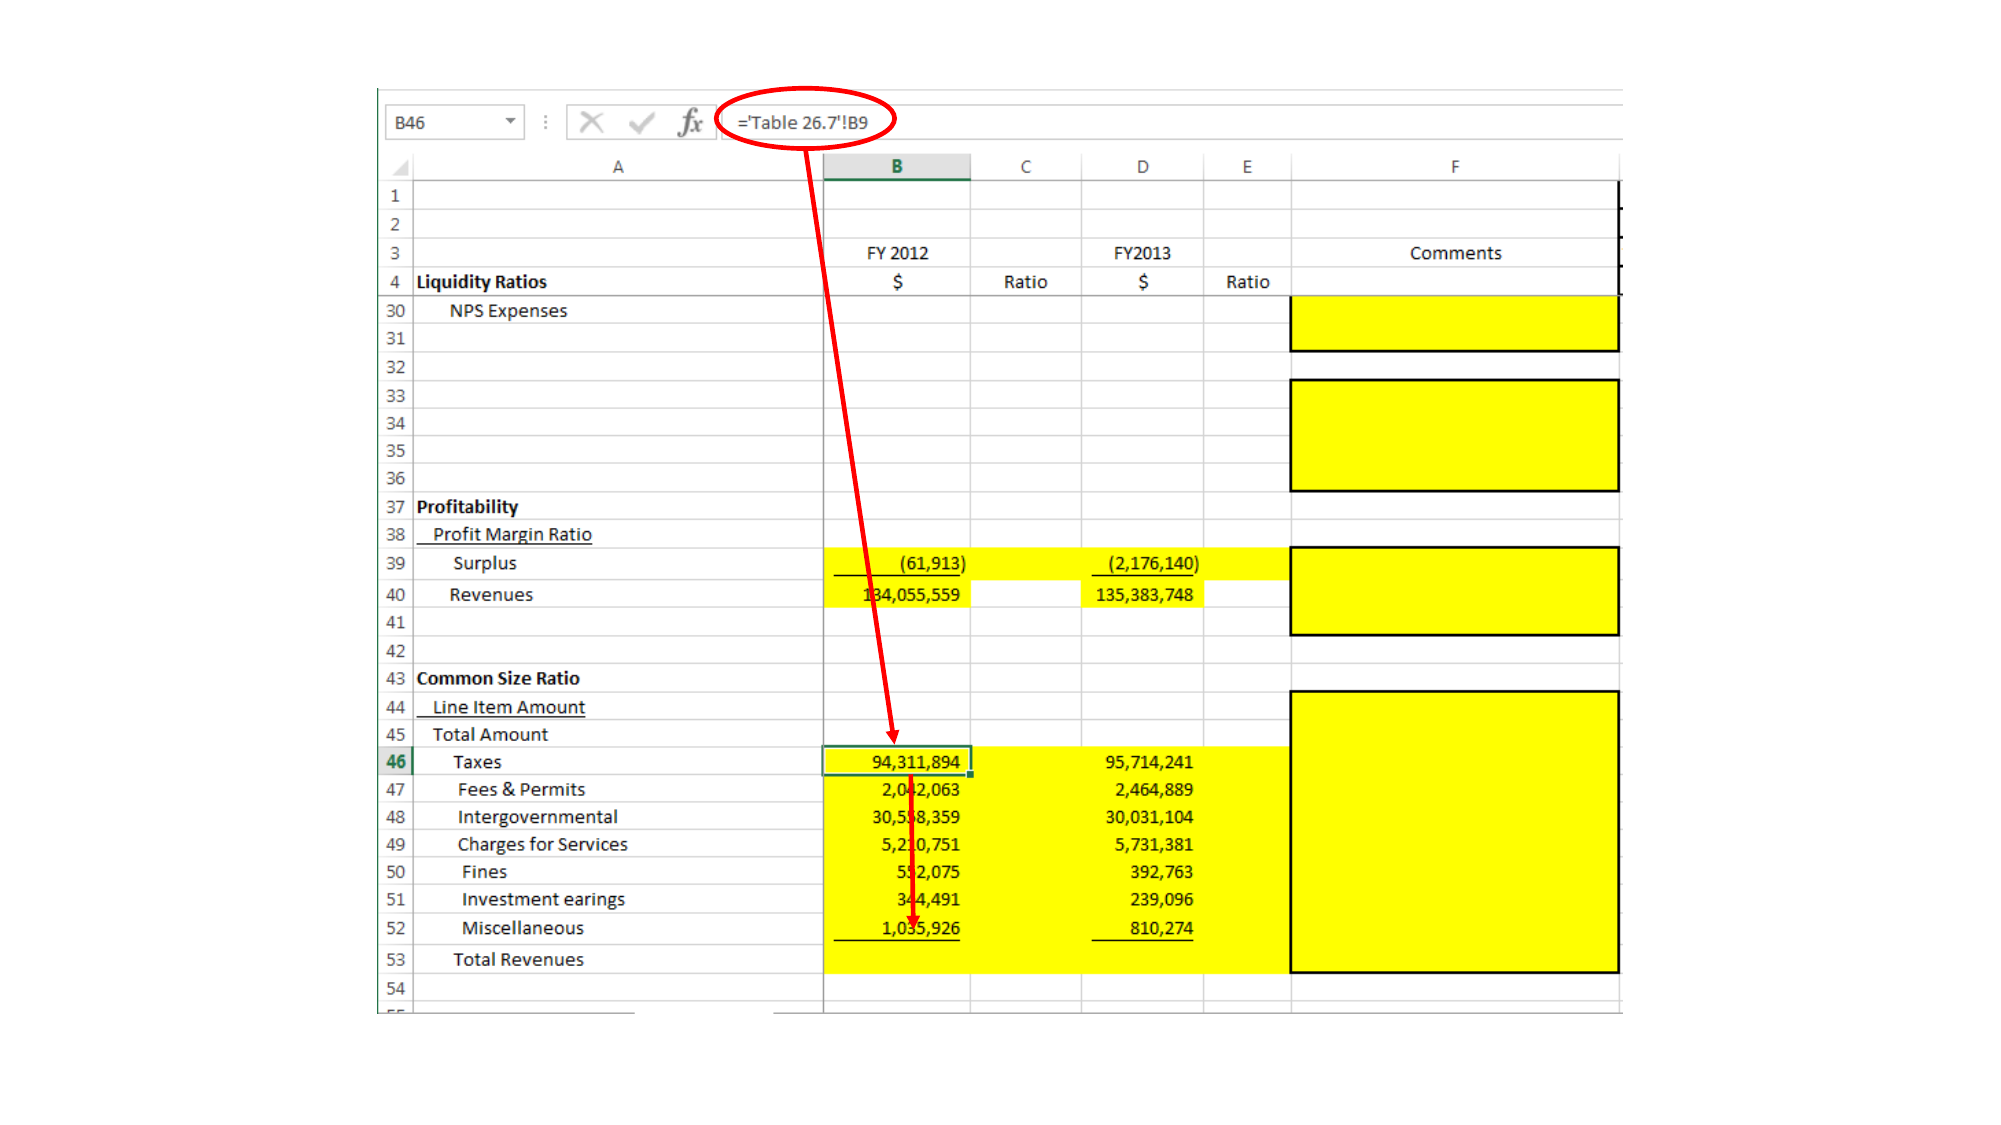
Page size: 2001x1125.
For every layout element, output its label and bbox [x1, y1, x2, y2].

list [377, 88, 1623, 1014]
text_box [805, 148, 895, 745]
text_box [910, 774, 914, 930]
